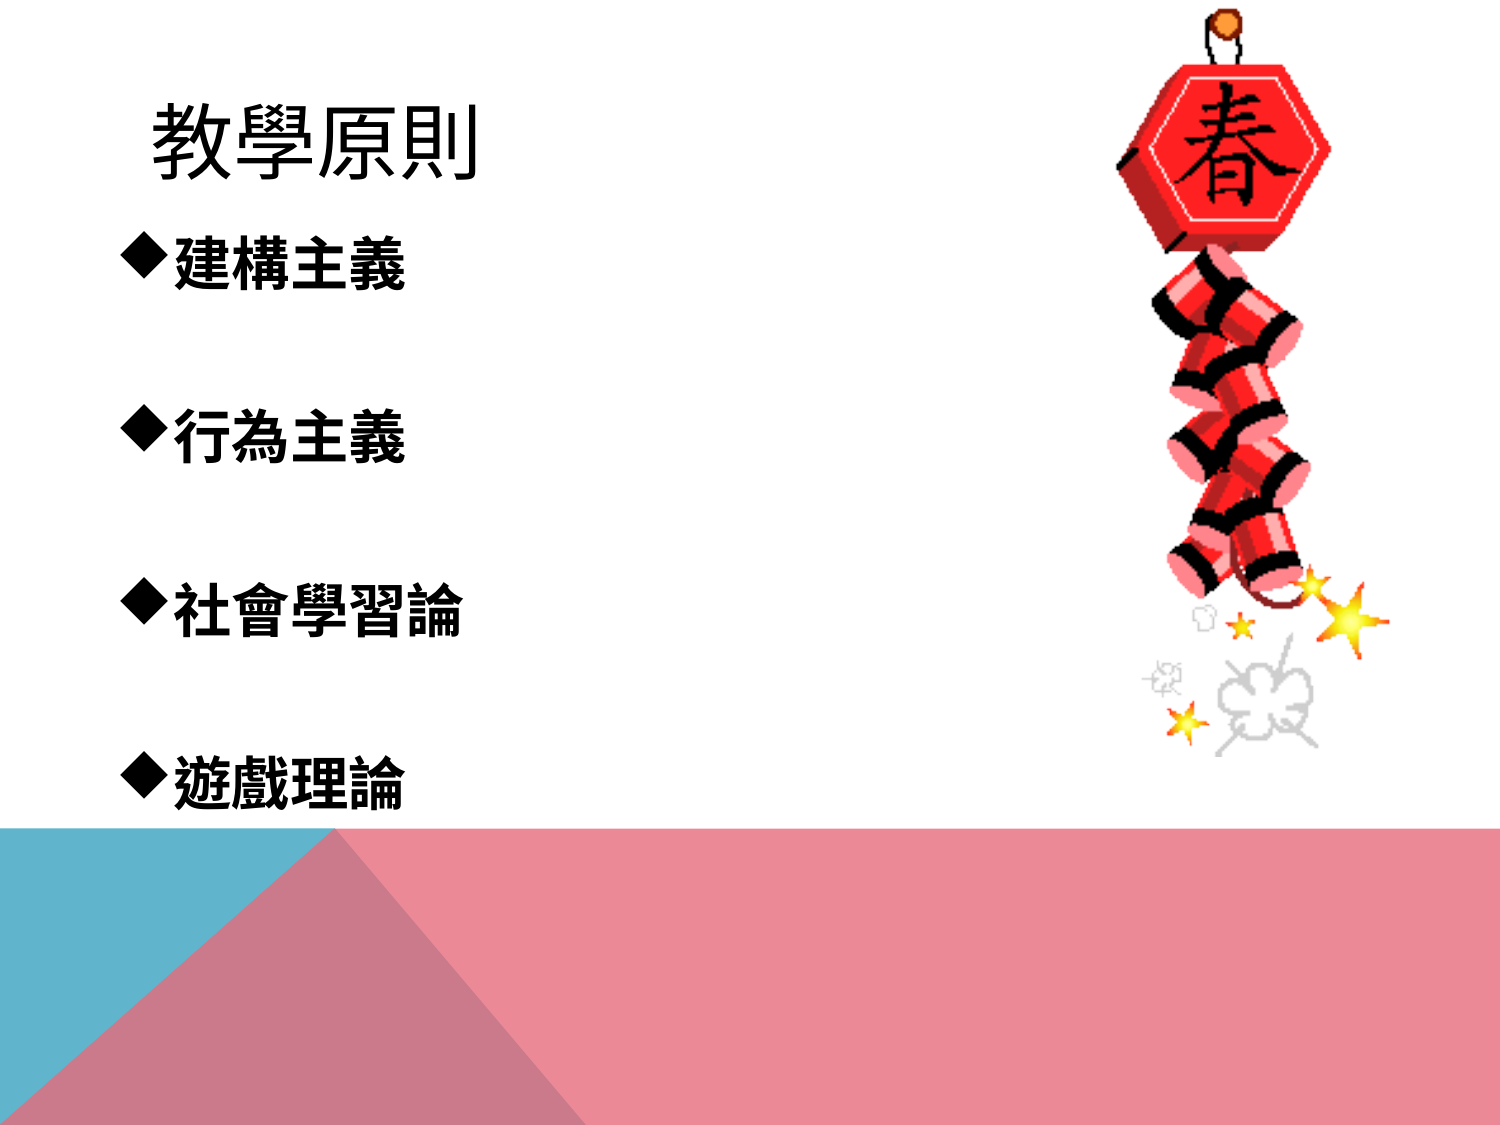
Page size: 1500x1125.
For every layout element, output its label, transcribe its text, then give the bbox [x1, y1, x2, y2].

list 建構主義 行為主義 社會學習論 遊戲理論 [100, 219, 1335, 808]
picture [1104, 0, 1459, 757]
title 教學原則 [135, 60, 1099, 219]
